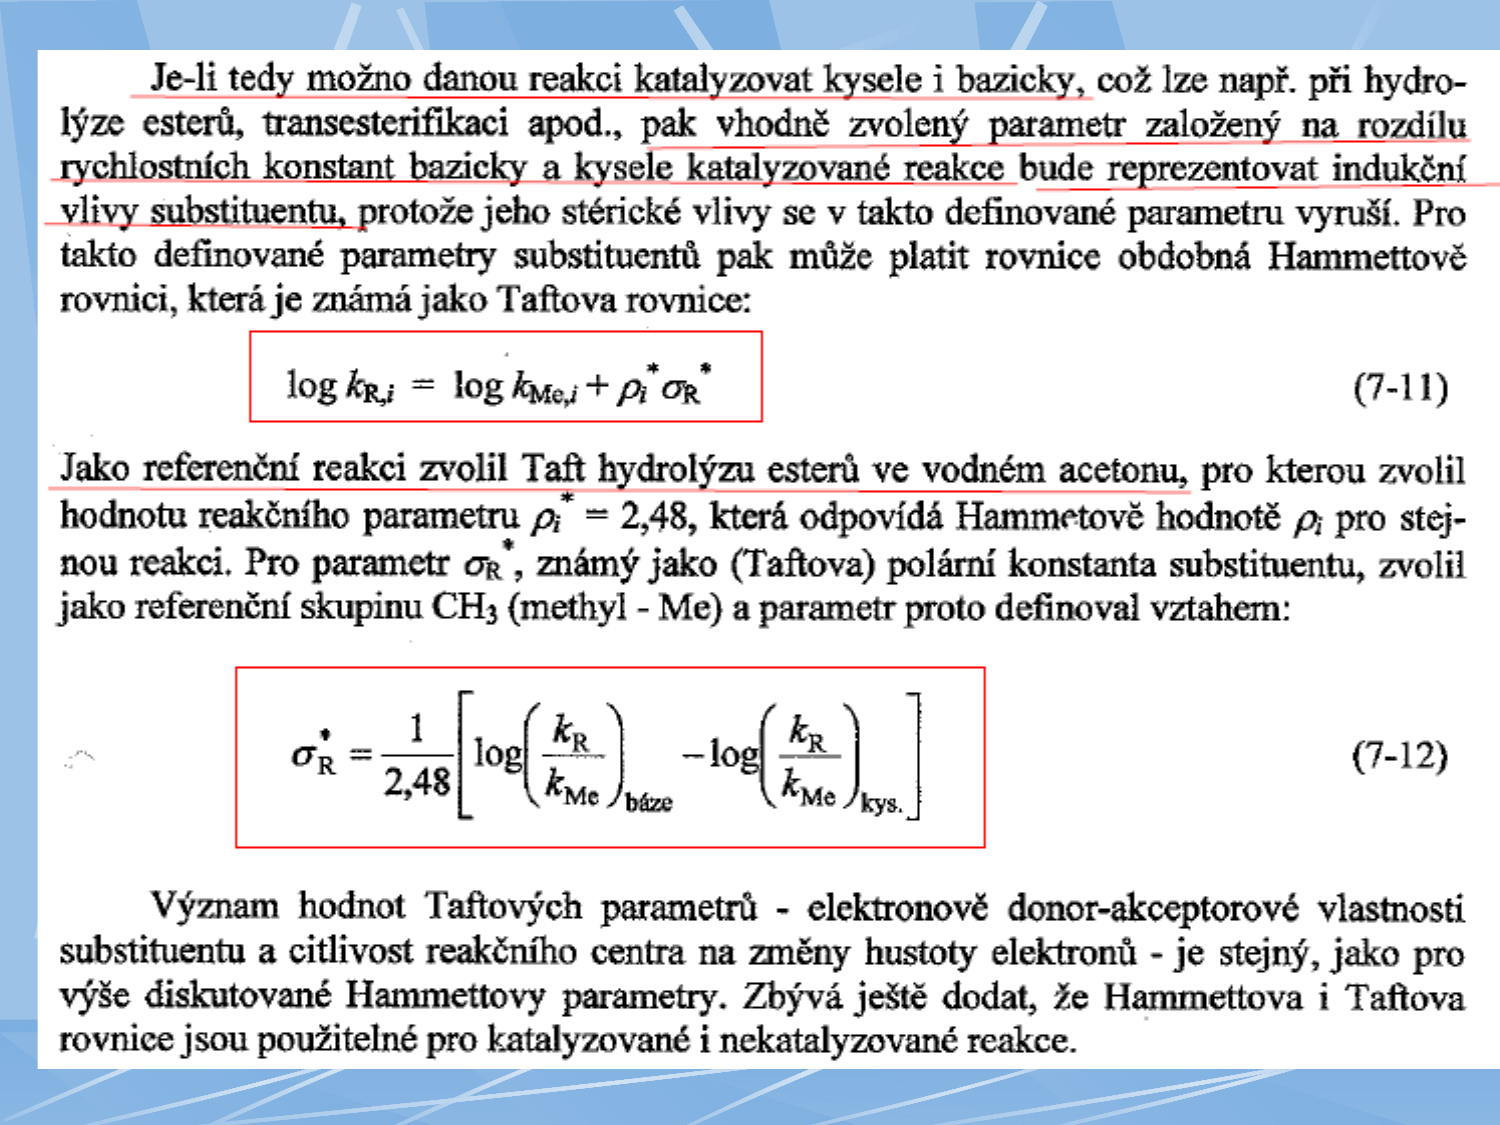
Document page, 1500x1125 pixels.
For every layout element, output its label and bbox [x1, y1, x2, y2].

picture [37, 49, 1500, 1069]
